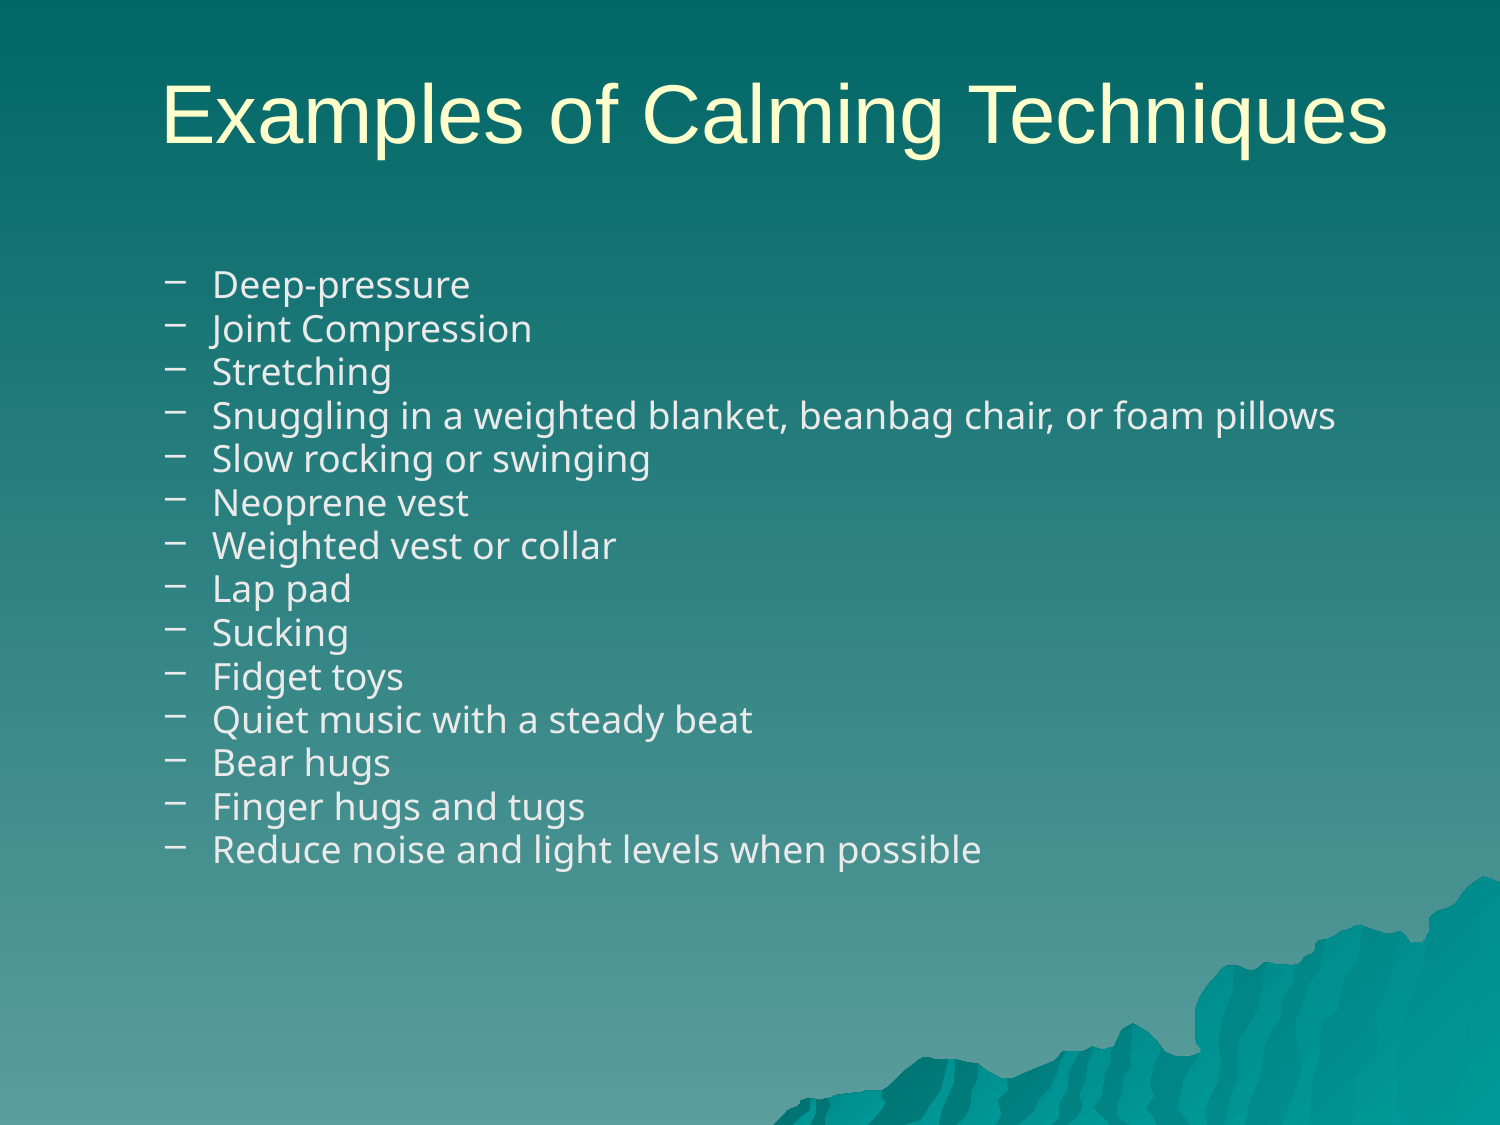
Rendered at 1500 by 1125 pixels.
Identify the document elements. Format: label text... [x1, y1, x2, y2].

title Examples of Calming Techniques [124, 45, 1426, 176]
list Deep-pressure Joint Compression Stretching Snuggling in a weighted blanket, beanbag chair, or foam pillows Slow rocking or swinging Neoprene vest Weighted vest or collar Lap pad Sucking Fidget toys Quiet music with a steady beat Bear hugs Finger hugs and tugs Reduce noise and light levels when possible [74, 262, 1426, 1006]
